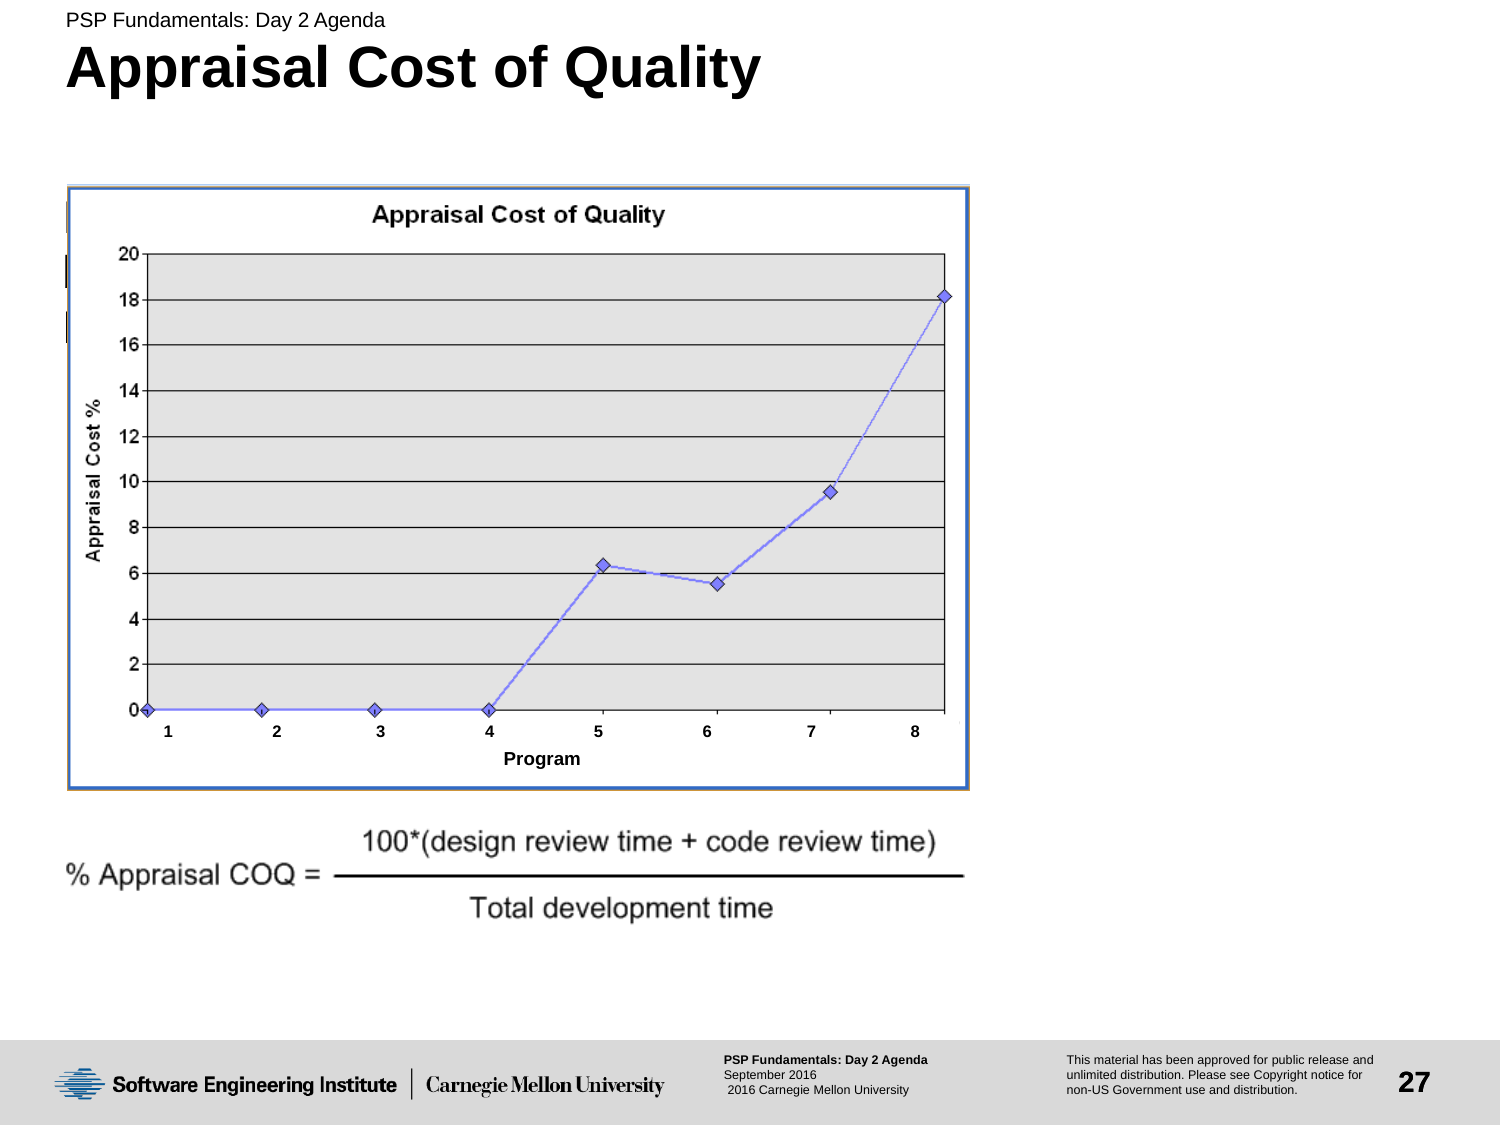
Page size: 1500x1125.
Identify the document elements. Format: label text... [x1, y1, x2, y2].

picture [65, 820, 965, 928]
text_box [66, 184, 971, 791]
list In general, the Percent Appraisal COQ began increasing with the introduction of PSP2.0. [62, 187, 969, 1000]
picture [46, 1061, 673, 1104]
title Appraisal Cost of Quality [65, 37, 1430, 148]
